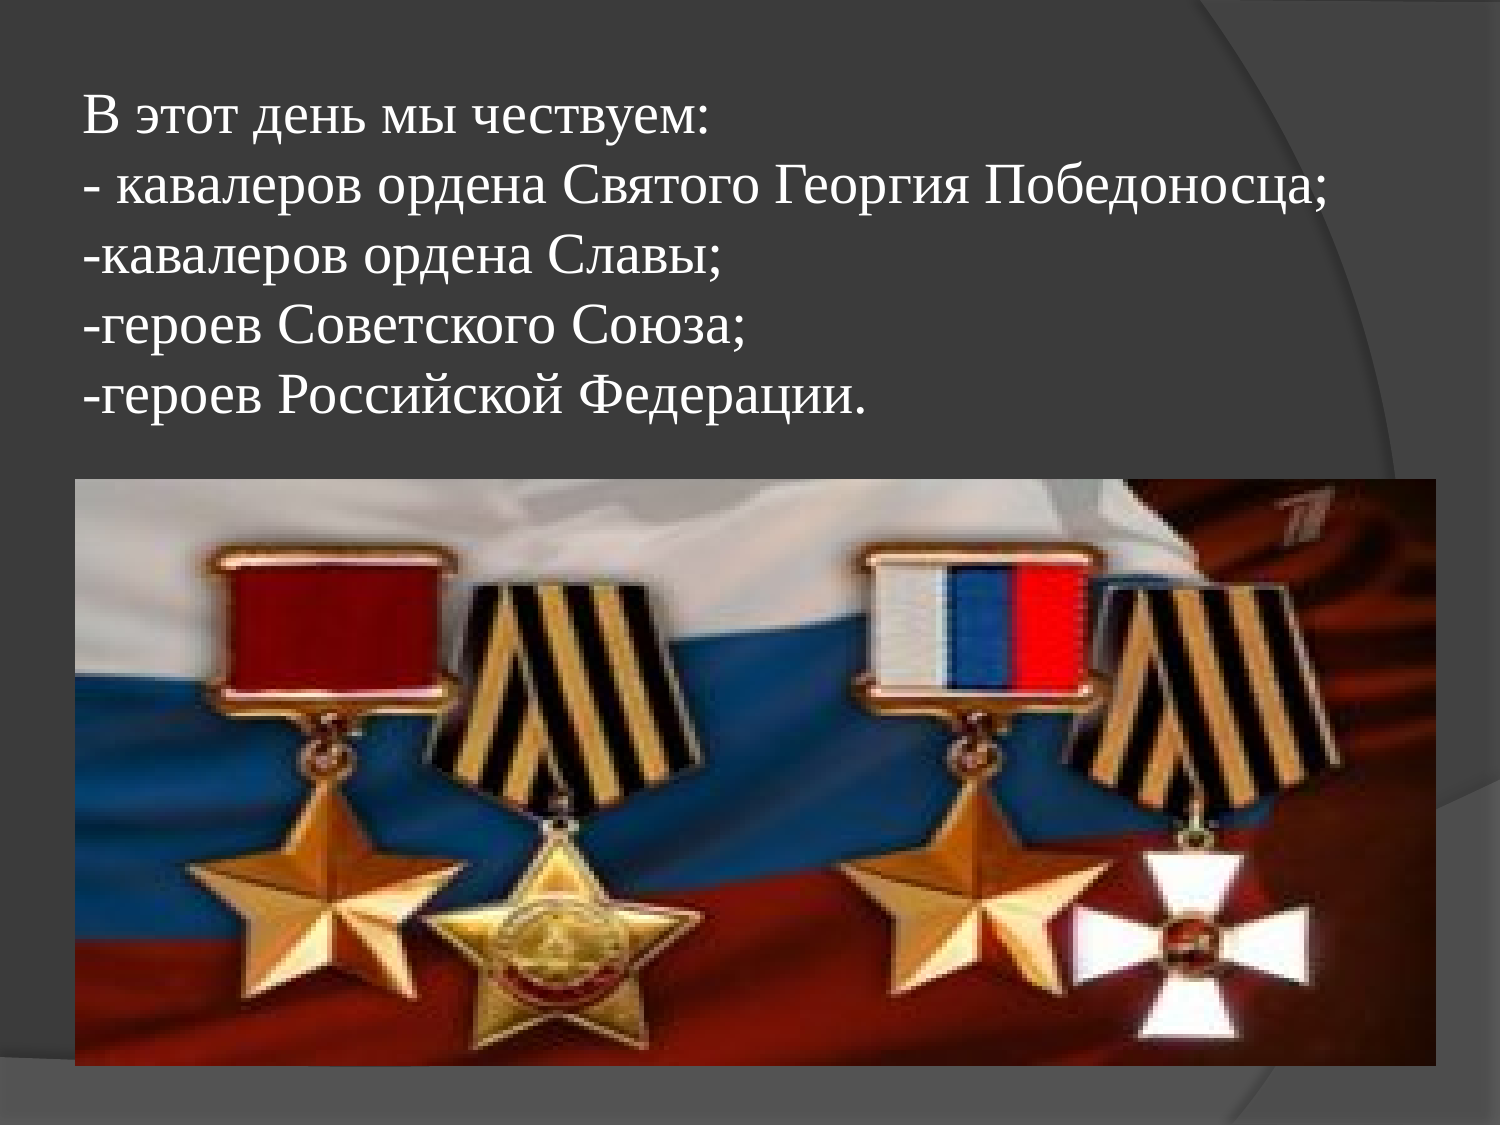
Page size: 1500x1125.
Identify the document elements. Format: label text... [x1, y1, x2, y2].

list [74, 479, 1436, 1066]
title В этот день мы чествуем: - кавалеров ордена Святого Георгия Победоносца; -кавалеров ордена Славы; -героев Советского Союза; -героев Российской Федерации. [75, 45, 1436, 457]
